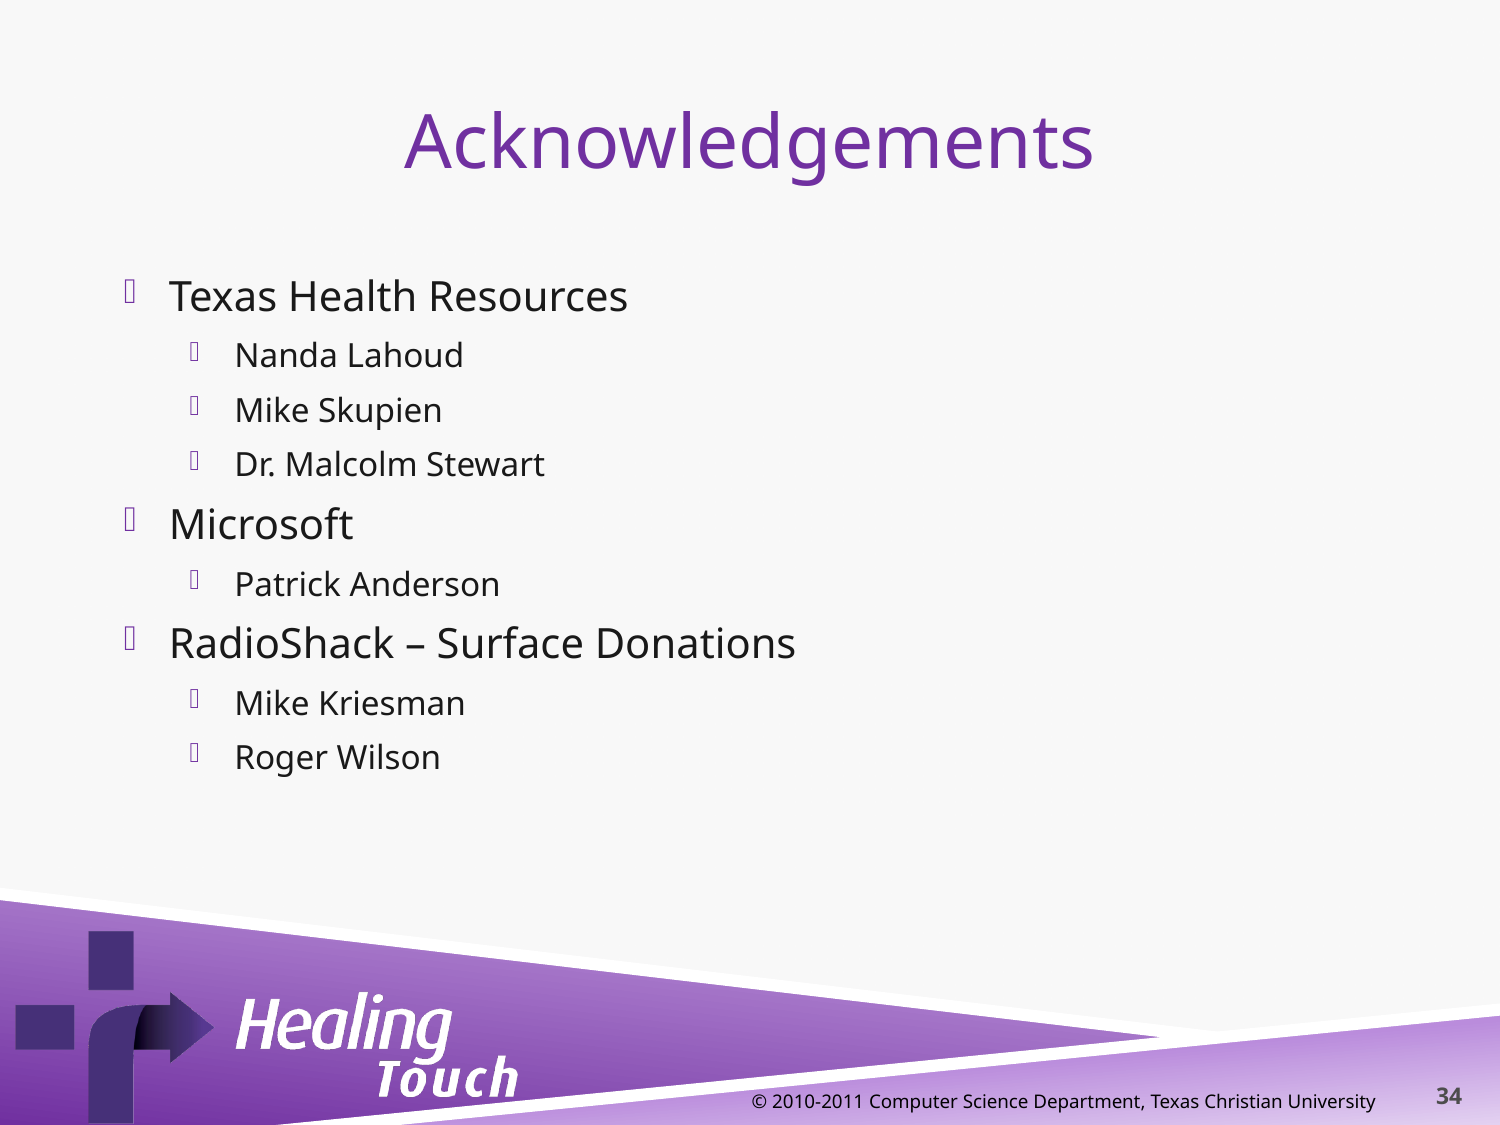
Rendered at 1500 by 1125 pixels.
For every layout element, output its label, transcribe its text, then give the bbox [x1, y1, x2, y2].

slide_number © 2010-2011 Computer Science Department, Texas Christian University [737, 1052, 1375, 1113]
title Acknowledgements [112, 45, 1388, 233]
list Texas Health Resources Nanda Lahoud Mike Skupien Dr. Malcolm Stewart Microsoft Patrick Anderson RadioShack – Surface Donations Mike Kriesman Roger Wilson [112, 262, 1388, 876]
picture [7, 927, 525, 1125]
slide_number 34 [1387, 1052, 1463, 1113]
